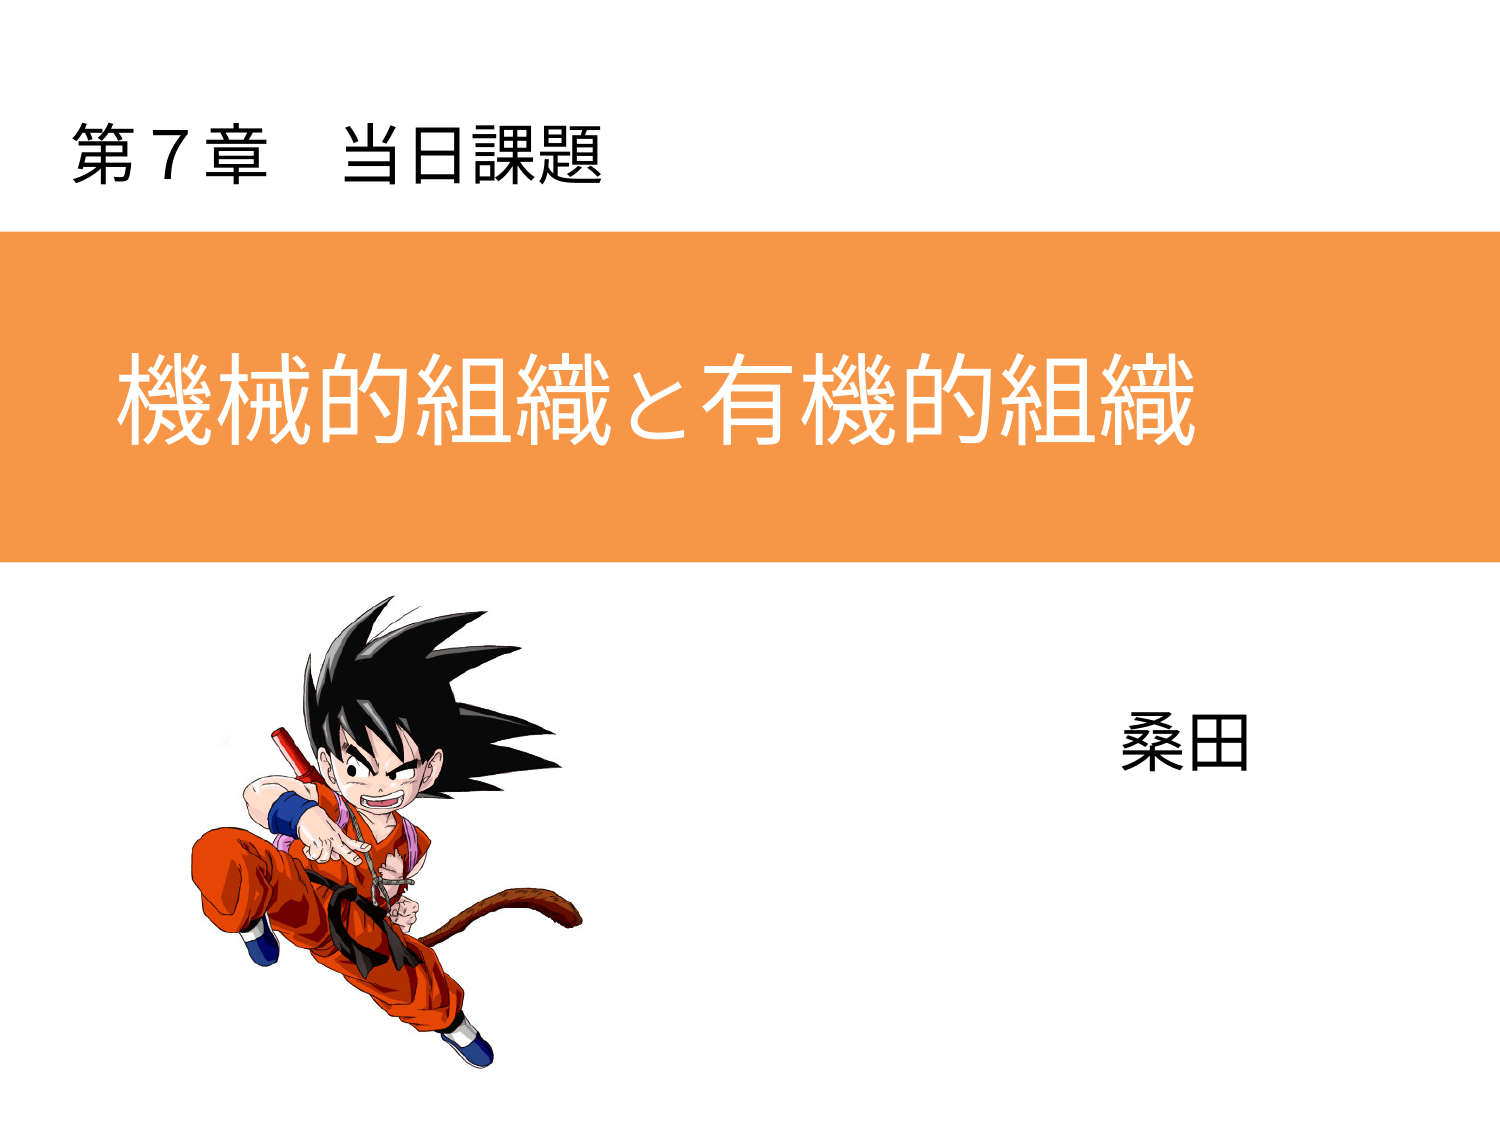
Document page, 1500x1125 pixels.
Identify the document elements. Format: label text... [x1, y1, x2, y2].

picture [182, 591, 587, 1072]
text_box 第７章 当日課題 [55, 105, 620, 200]
text_box 機械的組織と有機的組織 [0, 230, 1500, 565]
text_box 桑田 [1104, 692, 1269, 788]
